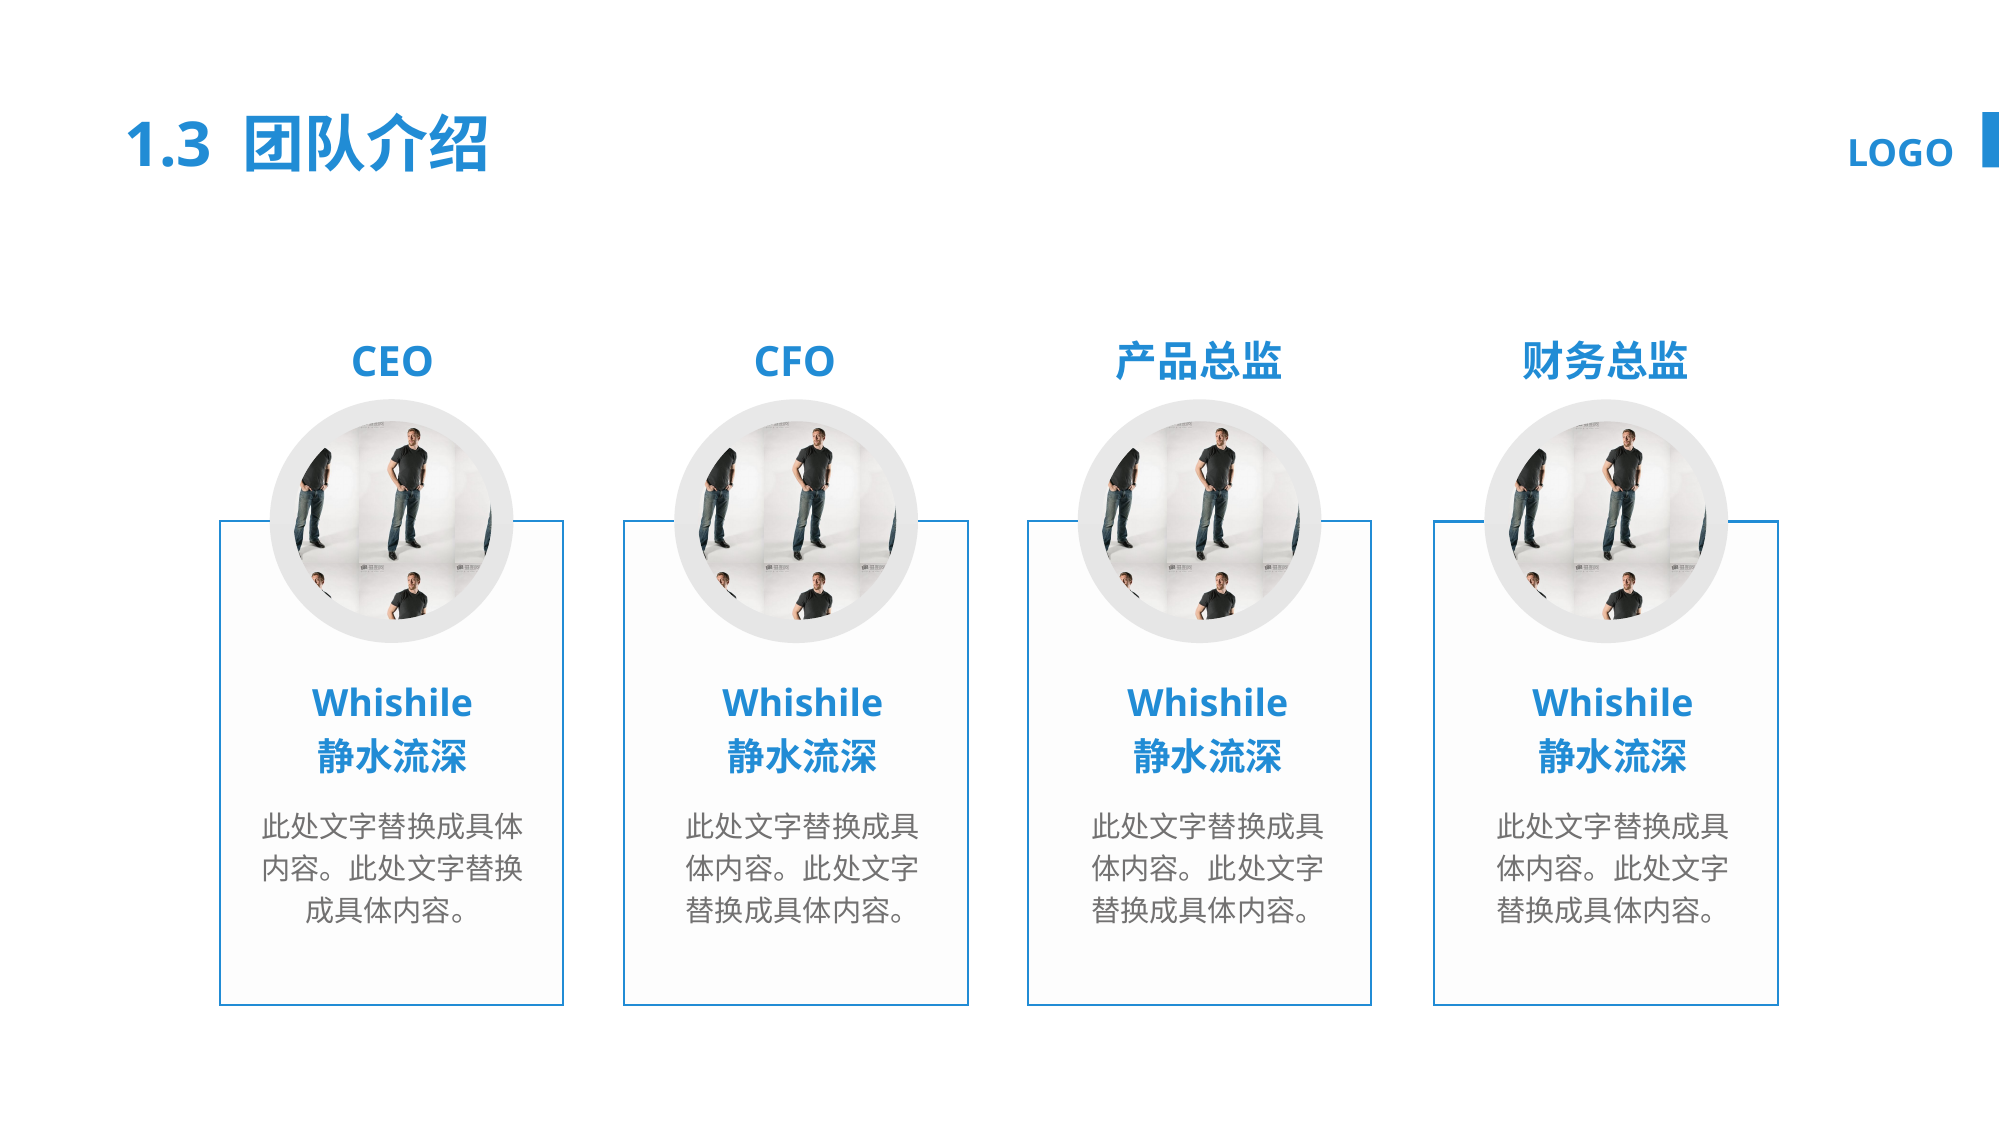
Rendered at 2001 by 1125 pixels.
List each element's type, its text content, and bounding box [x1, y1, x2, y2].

text_box 1.3 团队介绍 [124, 99, 490, 186]
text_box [1433, 334, 1780, 1007]
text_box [1026, 334, 1373, 1007]
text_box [218, 334, 565, 1007]
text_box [623, 334, 970, 1007]
